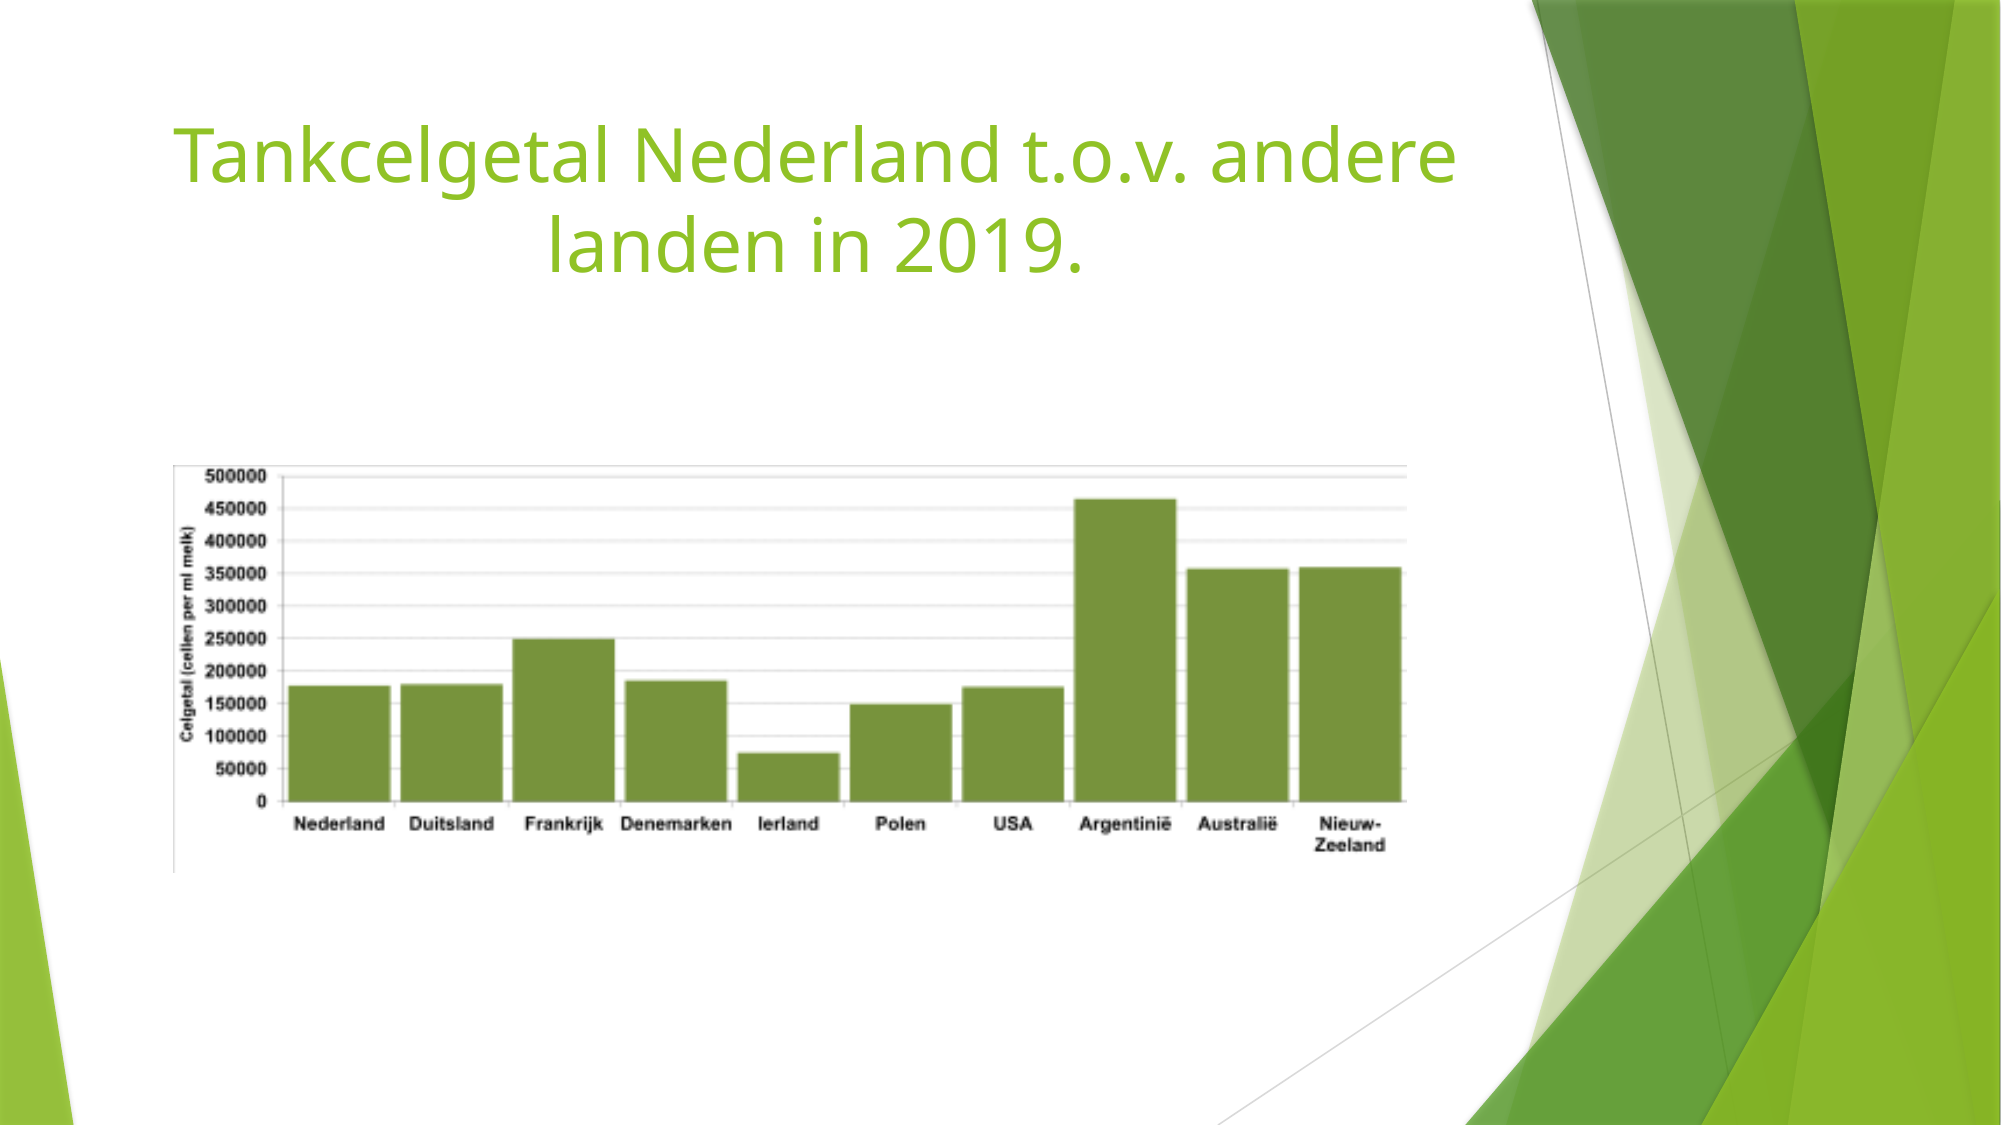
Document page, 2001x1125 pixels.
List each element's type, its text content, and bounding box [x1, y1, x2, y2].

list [172, 464, 1408, 874]
title Tankcelgetal Nederland t.o.v. andere landen in 2019. [111, 99, 1522, 317]
